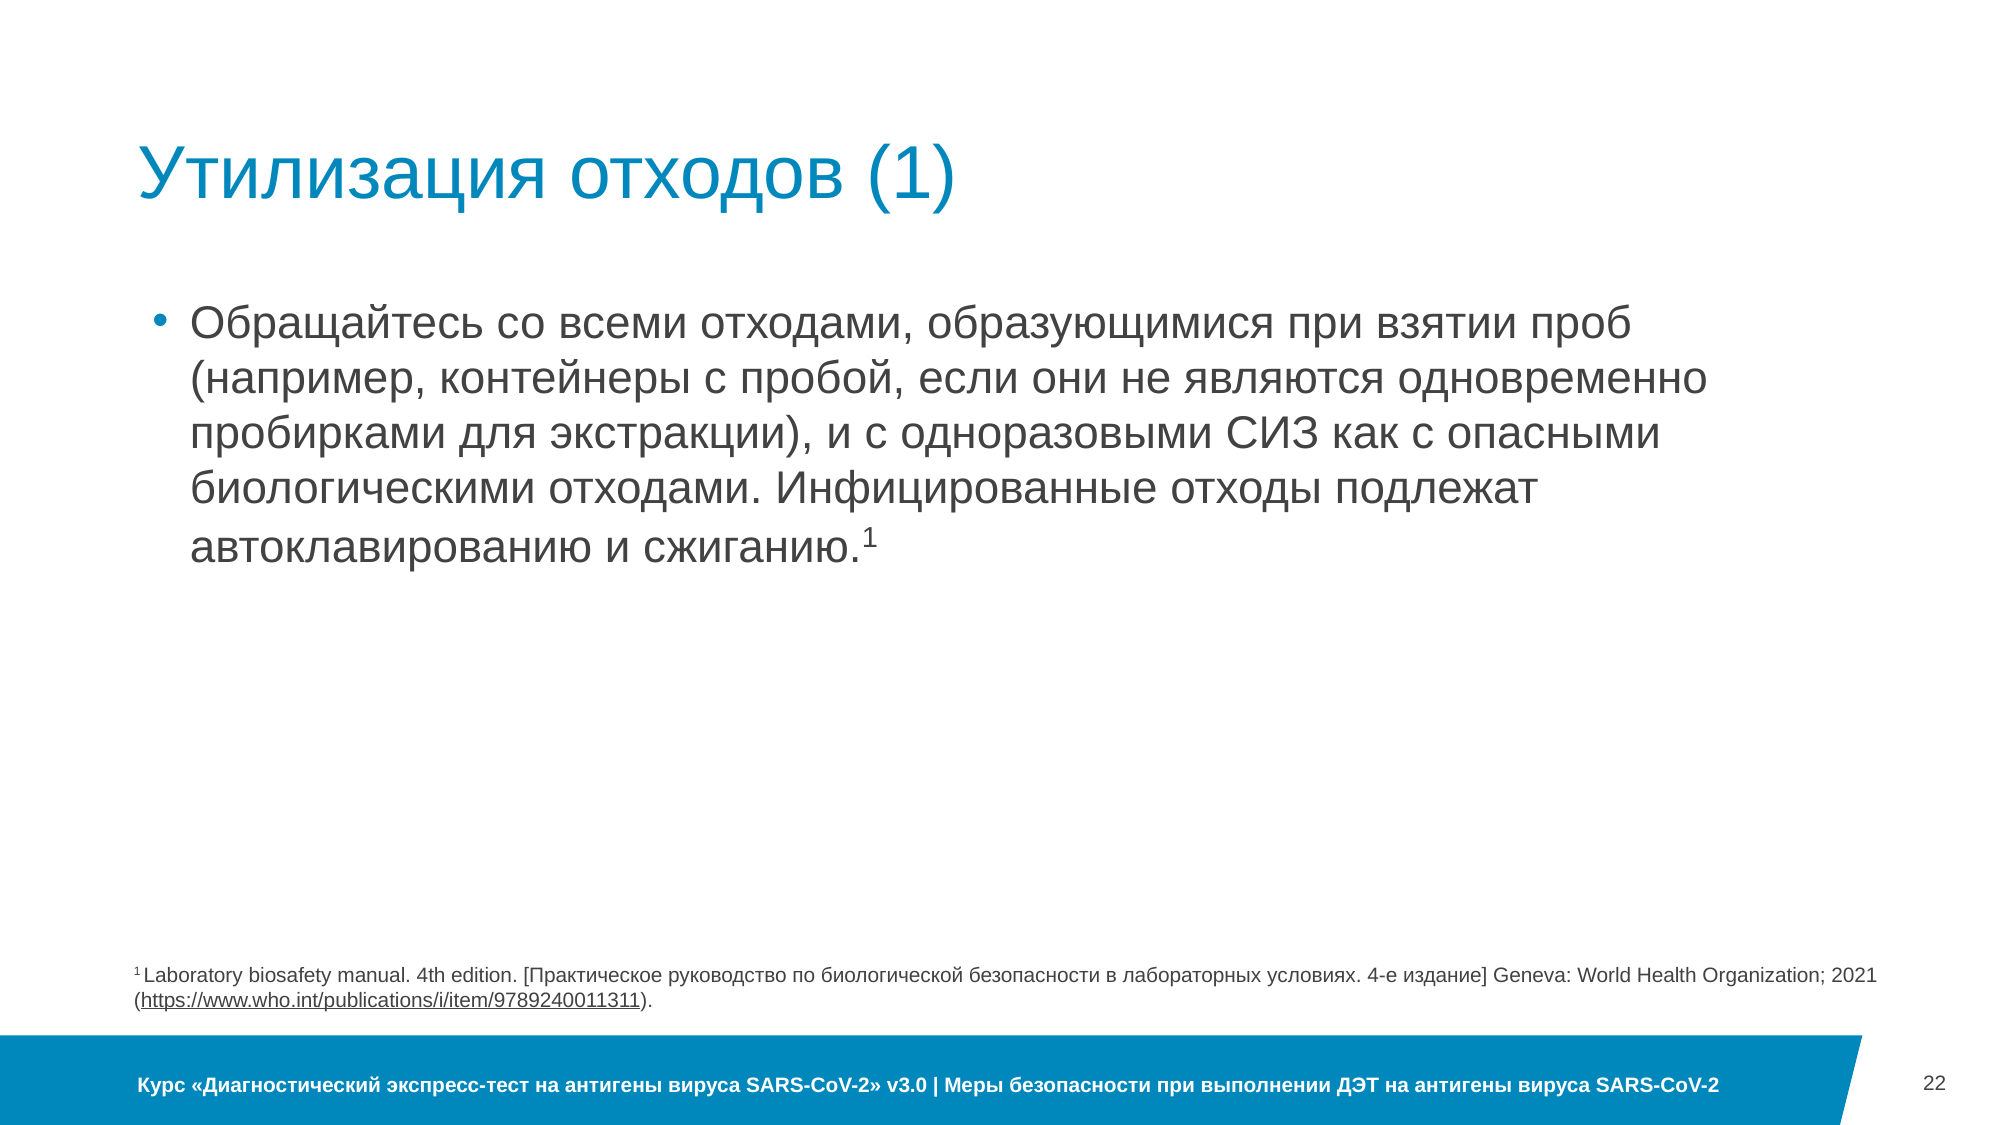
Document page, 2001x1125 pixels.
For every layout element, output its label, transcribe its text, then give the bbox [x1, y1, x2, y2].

title Утилизация отходов (1) [137, 59, 1863, 215]
list Обращайтесь со всеми отходами, образующимися при взятии проб (например, контейнеры с пробой, если они не являются одновременно пробирками для экстракции), и с одноразовыми СИЗ как с опасными биологическими отходами. Инфицированные отходы подлежат автоклавированию и сжиганию.1 [137, 284, 1863, 860]
slide_number 22 [1862, 1035, 1947, 1125]
footer Курс «Диагностический экспресс-тест на антигены вируса SARS-CoV-2» v3.0 | Меры безопасности при выполнении ДЭТ на антигены вируса SARS-CoV-2 [137, 1042, 1833, 1125]
text_box 1 Laboratory biosafety manual. 4th edition. [Практическое руководство по биологической безопасности в лабораторных условиях. 4-е издание] Geneva: World Health Organization; 2021 (https://www.who.int/publications/i/item/9789240011311). [118, 953, 1905, 1019]
